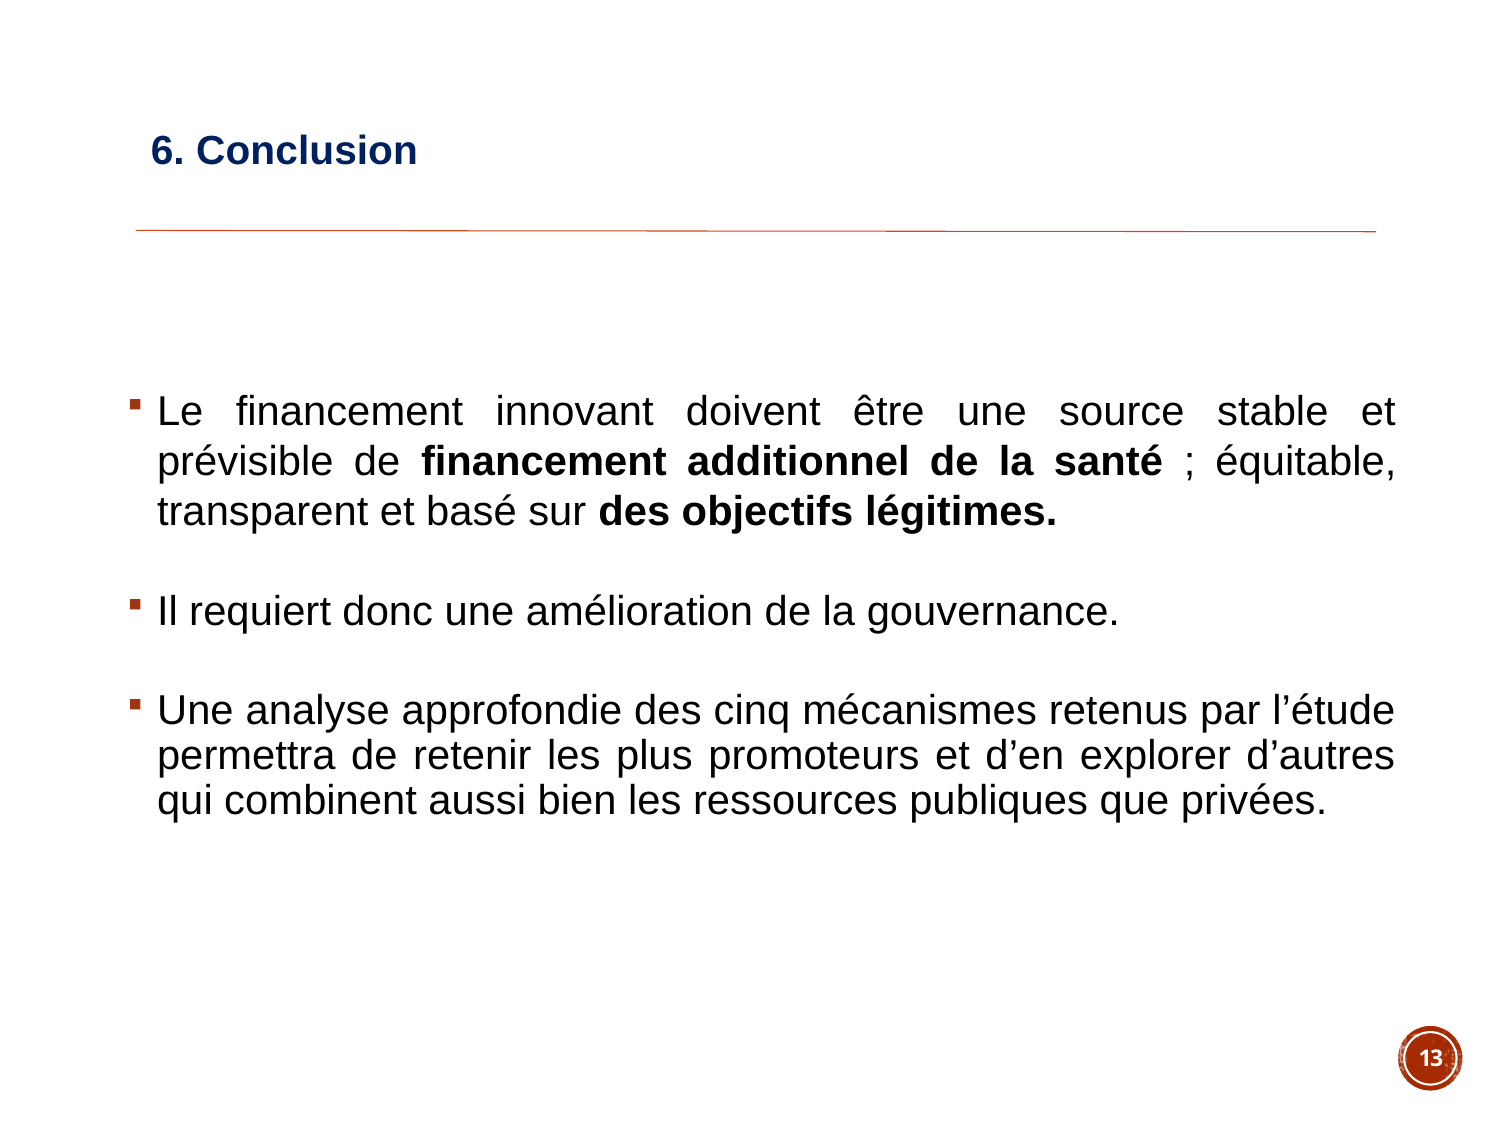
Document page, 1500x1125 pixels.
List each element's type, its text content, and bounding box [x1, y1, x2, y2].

title 6. Conclusion [135, 101, 1392, 207]
slide_number 13 [1391, 1028, 1471, 1089]
list Le financement innovant doivent être une source stable et prévisible de financement additionnel de la santé ; équitable, transparent et basé sur des objectifs légitimes. Il requiert donc une amélioration de la gouvernance. Une analyse approfondie des cinq mécanismes retenus par l’étude permettra de retenir les plus promoteurs et d’en explorer d’autres qui combinent aussi bien les ressources publiques que privées. [112, 326, 1412, 965]
